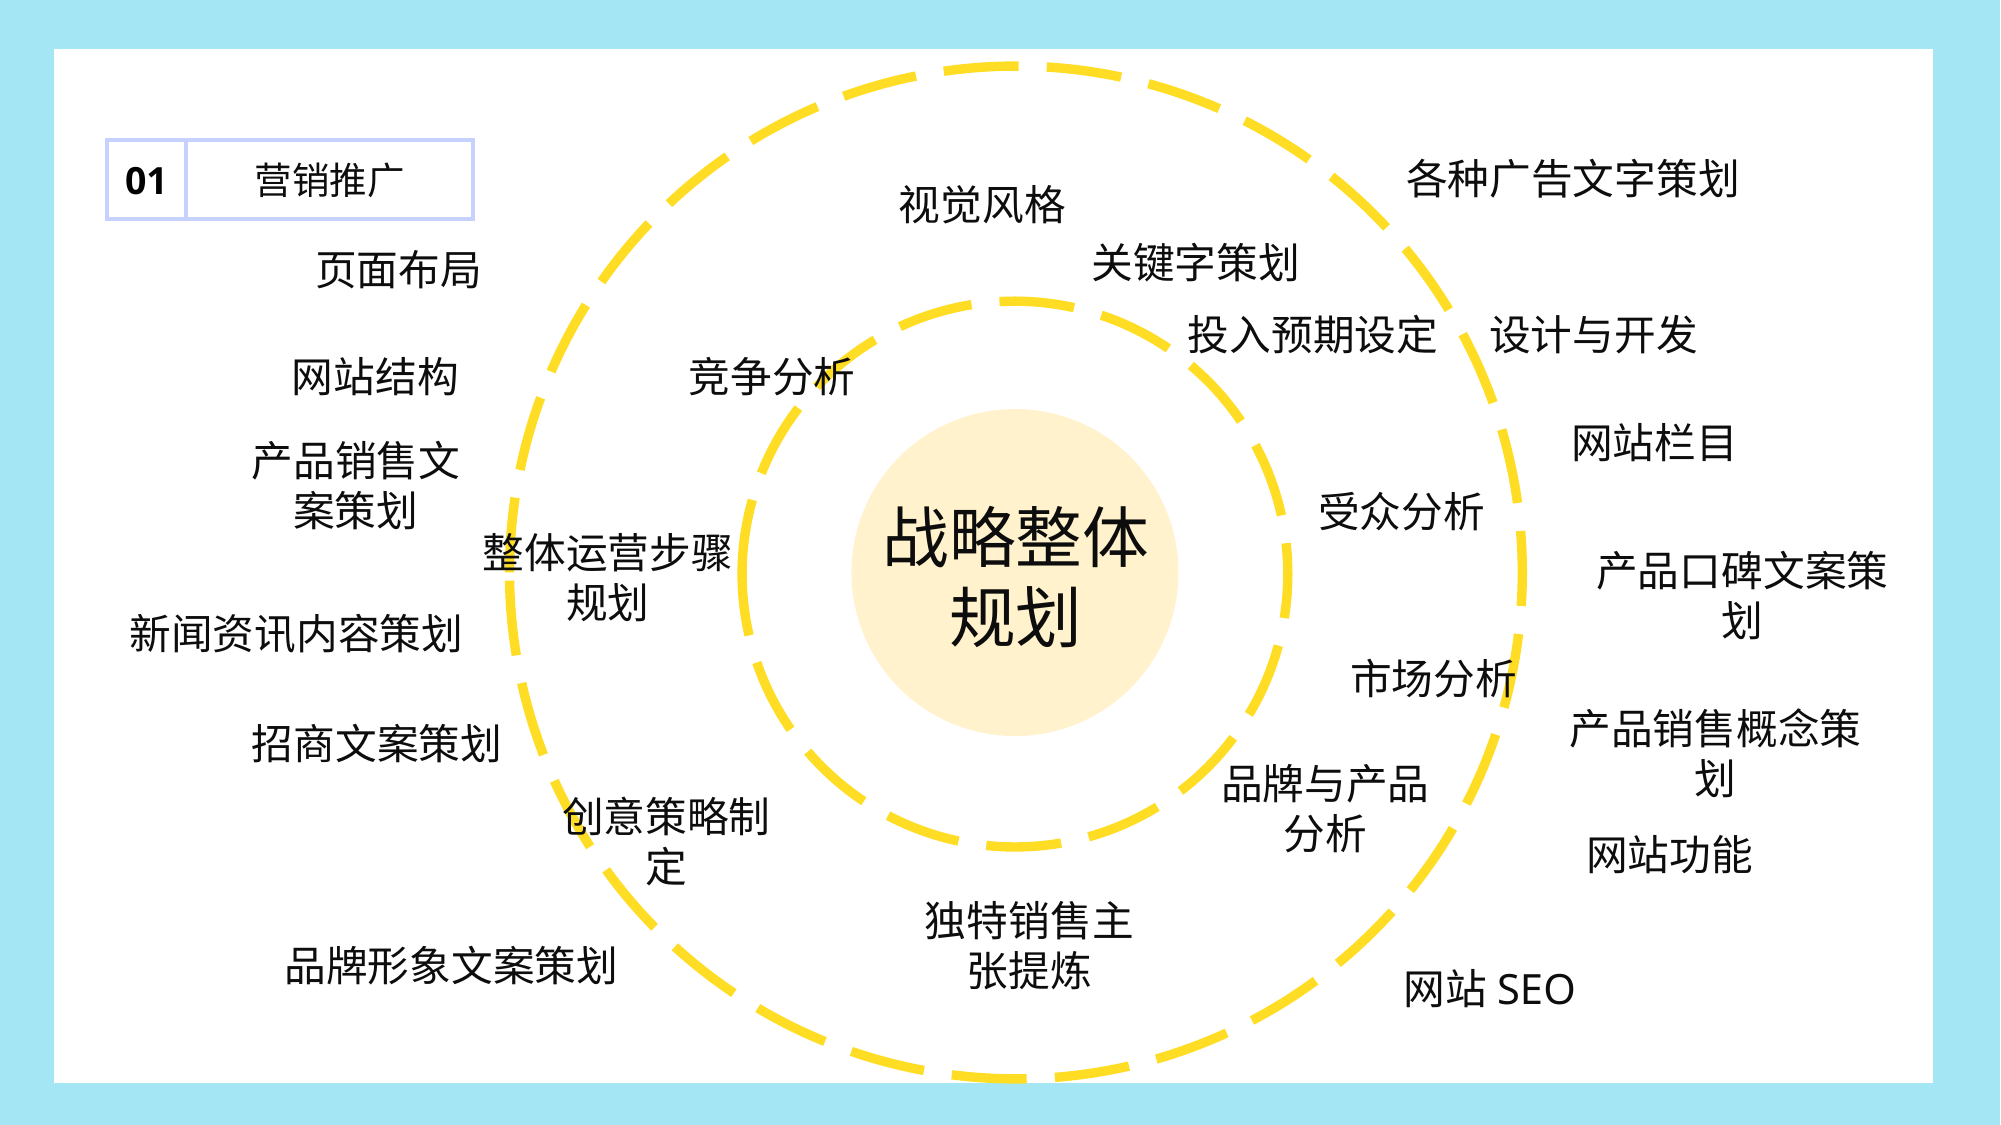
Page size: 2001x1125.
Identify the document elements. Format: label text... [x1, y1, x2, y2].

text_box 产品销售概念策划 [1543, 695, 1887, 811]
text_box 受众分析 [1267, 478, 1536, 544]
text_box 新闻资讯内容策划 [102, 600, 490, 665]
text_box 各种广告文字策划 [1372, 145, 1774, 211]
text_box [746, 300, 1289, 849]
text_box 整体运营步骤规划 [458, 519, 758, 634]
text_box 独特销售主张提炼 [895, 886, 1164, 1002]
text_box [316, 212, 613, 278]
text_box 网站结构 [241, 343, 510, 409]
text_box 产品销售文案策划 [221, 427, 490, 543]
text_box [512, 634, 1430, 1080]
text_box 战略整体规划 [851, 488, 1181, 664]
text_box 竞争分析 [638, 343, 907, 409]
text_box 设计与开发 [1493, 301, 1728, 366]
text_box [106, 140, 474, 220]
text_box 招商文案策划 [221, 710, 533, 776]
text_box 创意策略制定 [532, 783, 801, 899]
text_box 页面布局 [264, 235, 533, 301]
text_box 网站功能 [1535, 821, 1804, 887]
text_box 关键字策划 [1061, 229, 1330, 295]
text_box 品牌与产品分析 [1191, 750, 1460, 866]
text_box 品牌形象文案策划 [264, 932, 639, 998]
text_box 产品口碑文案策划 [1567, 537, 1917, 652]
text_box [511, 65, 1445, 519]
text_box [878, 664, 1152, 738]
text_box [873, 408, 1157, 488]
text_box 网站SEO [1355, 955, 1624, 1020]
text_box 网站栏目 [1520, 409, 1789, 474]
text_box 投入预期设定 [1133, 301, 1493, 366]
text_box [1195, 366, 1515, 478]
text_box [1226, 544, 1524, 819]
text_box 视觉风格 [848, 171, 1117, 236]
text_box 市场分析 [1299, 645, 1568, 711]
